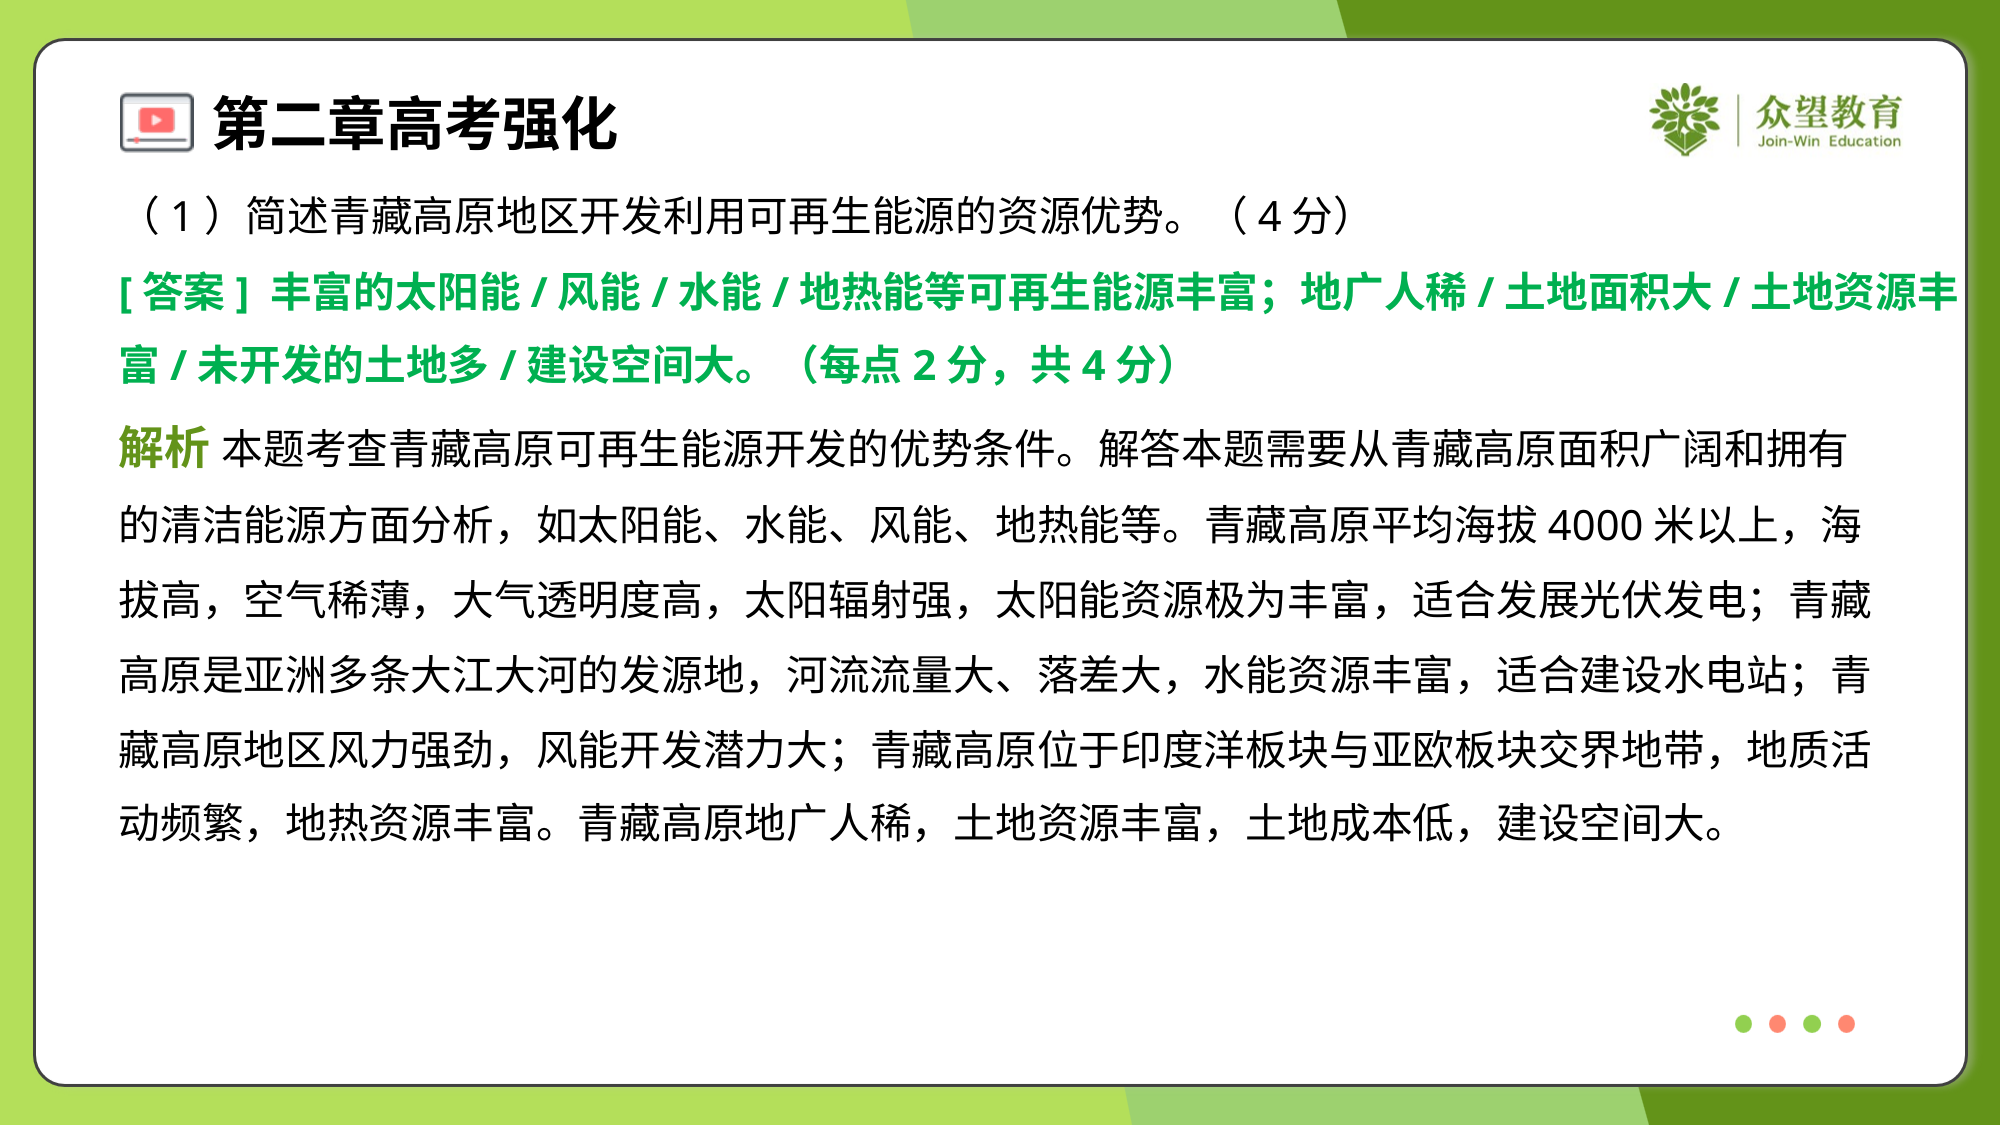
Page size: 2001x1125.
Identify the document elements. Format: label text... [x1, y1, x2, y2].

picture [0, 0, 2000, 1125]
text_box （1）简述青藏高原地区开发利用可再生能源的资源优势。（4分） [118, 164, 1883, 232]
text_box 解析 本题考查青藏高原可再生能源开发的优势条件。解答本题需要从青藏高原面积广阔和拥有 的清洁能源方面分析，如太阳能、水能、风能、地热能等。青藏高原平均海拔4000米以上，海 拔高，空气稀薄，大气透明度高，太阳辐射强，太阳能资源极为丰富，适合发展光伏发电；青藏 高原是亚洲多条大江大河的发源地，河流流量大、落差大，水能资源丰富，适合建设水电站；青 藏高原地区风力强劲，风能开发潜力大；青藏高原位于印度洋板块与亚欧板块交界地带，地质活 动频繁，地热资源丰富。青藏高原地广人稀，土地资源丰富，土地成本低，建设空间大。 [118, 396, 1883, 840]
text_box [答案] 丰富的太阳能/风能/水能/地热能等可再生能源丰富；地广人稀/土地面积大/土地资源丰 富/未开发的土地多/建设空间大。（每点2分，共4分） [118, 240, 1883, 382]
